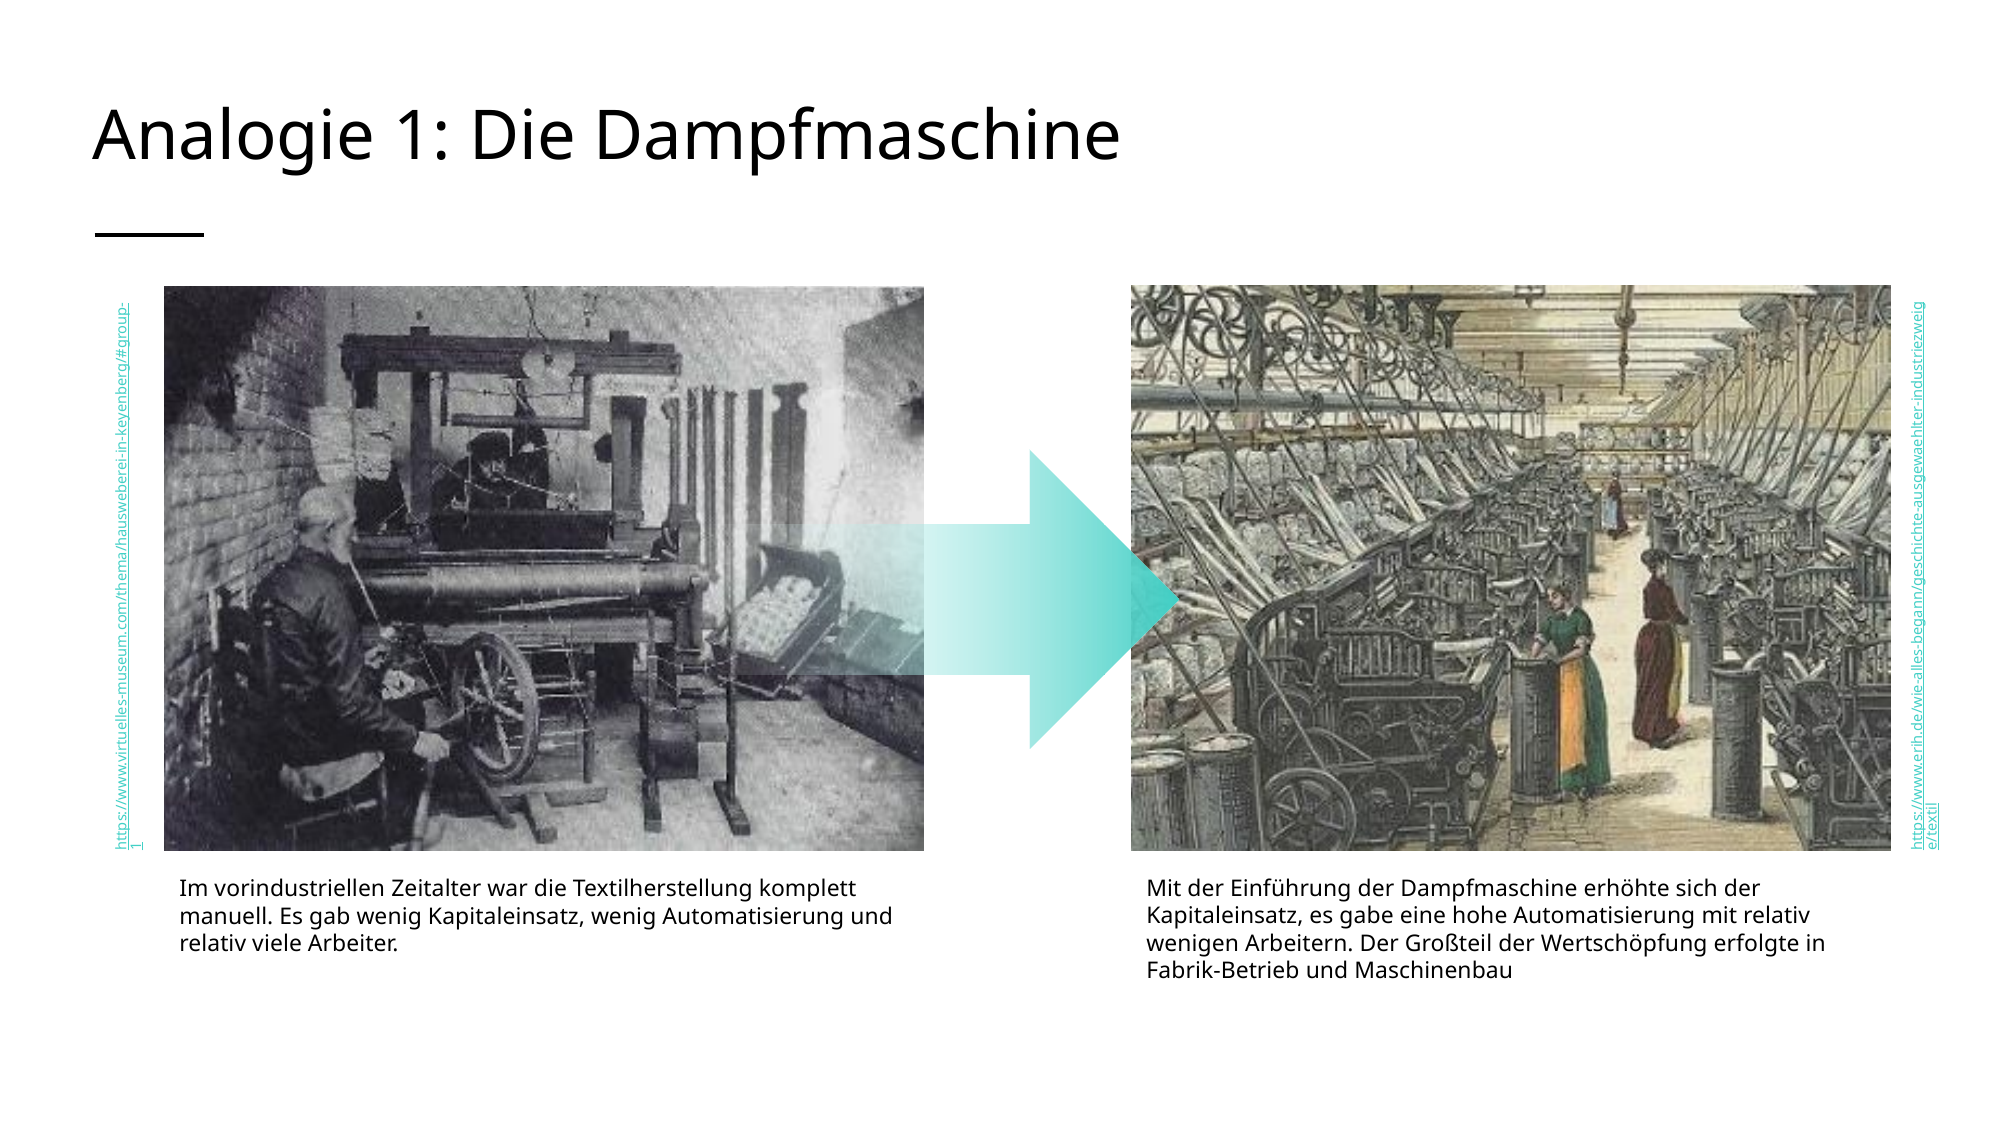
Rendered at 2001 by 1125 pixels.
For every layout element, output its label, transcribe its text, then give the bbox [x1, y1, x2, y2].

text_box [104, 283, 1951, 993]
title Analogie 1: Die Dampfmaschine [77, 67, 1803, 197]
